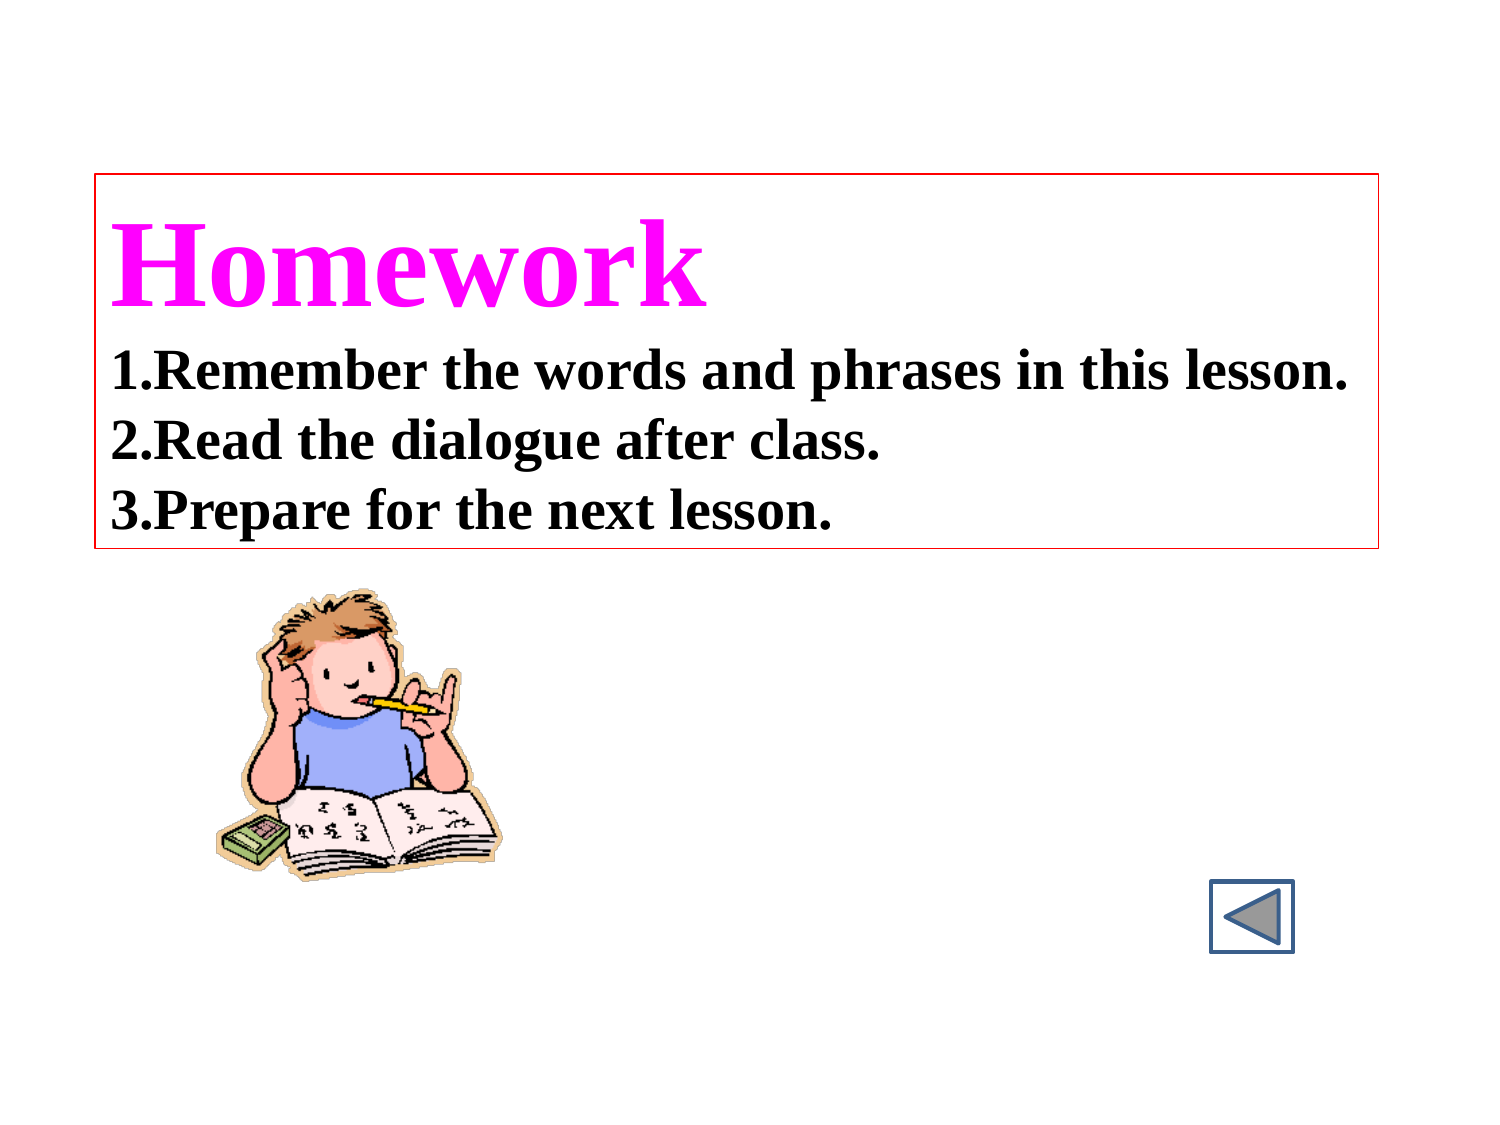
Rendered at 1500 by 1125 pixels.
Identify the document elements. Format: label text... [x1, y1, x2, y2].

picture [214, 585, 507, 886]
text_box Homework 1.Remember the words and phrases in this lesson. 2.Read the dialogue after class. 3.Prepare for the next lesson. [95, 173, 1379, 549]
text_box [1209, 879, 1295, 954]
